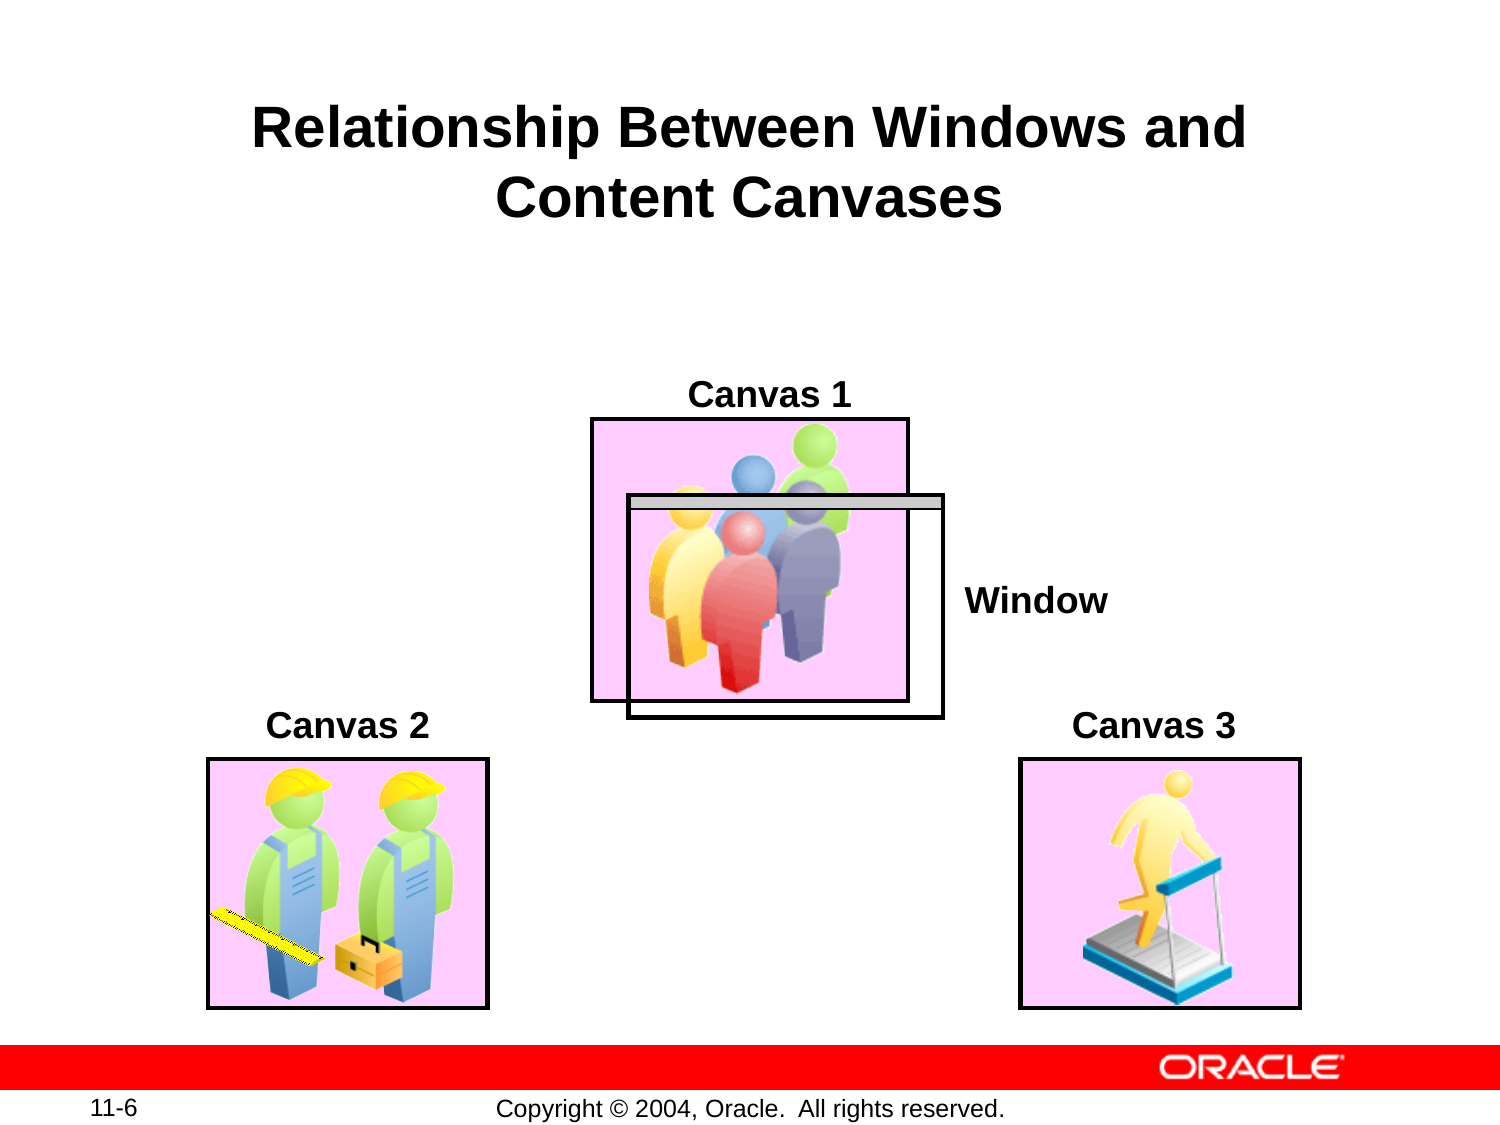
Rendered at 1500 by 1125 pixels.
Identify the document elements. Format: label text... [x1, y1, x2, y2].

text_box [591, 418, 672, 702]
text_box [364, 759, 488, 1009]
text_box Canvas 3 [1056, 693, 1252, 755]
text_box [848, 418, 909, 493]
text_box Canvas 2 [250, 693, 446, 755]
picture [649, 424, 851, 494]
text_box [628, 494, 945, 718]
title Relationship Between Windows and Content Canvases [149, 87, 1351, 232]
text_box Canvas 1 [672, 362, 868, 423]
text_box Window [949, 568, 1124, 629]
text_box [208, 756, 360, 1018]
picture [1082, 770, 1234, 1005]
text_box [1020, 759, 1300, 1009]
picture [360, 771, 454, 1004]
